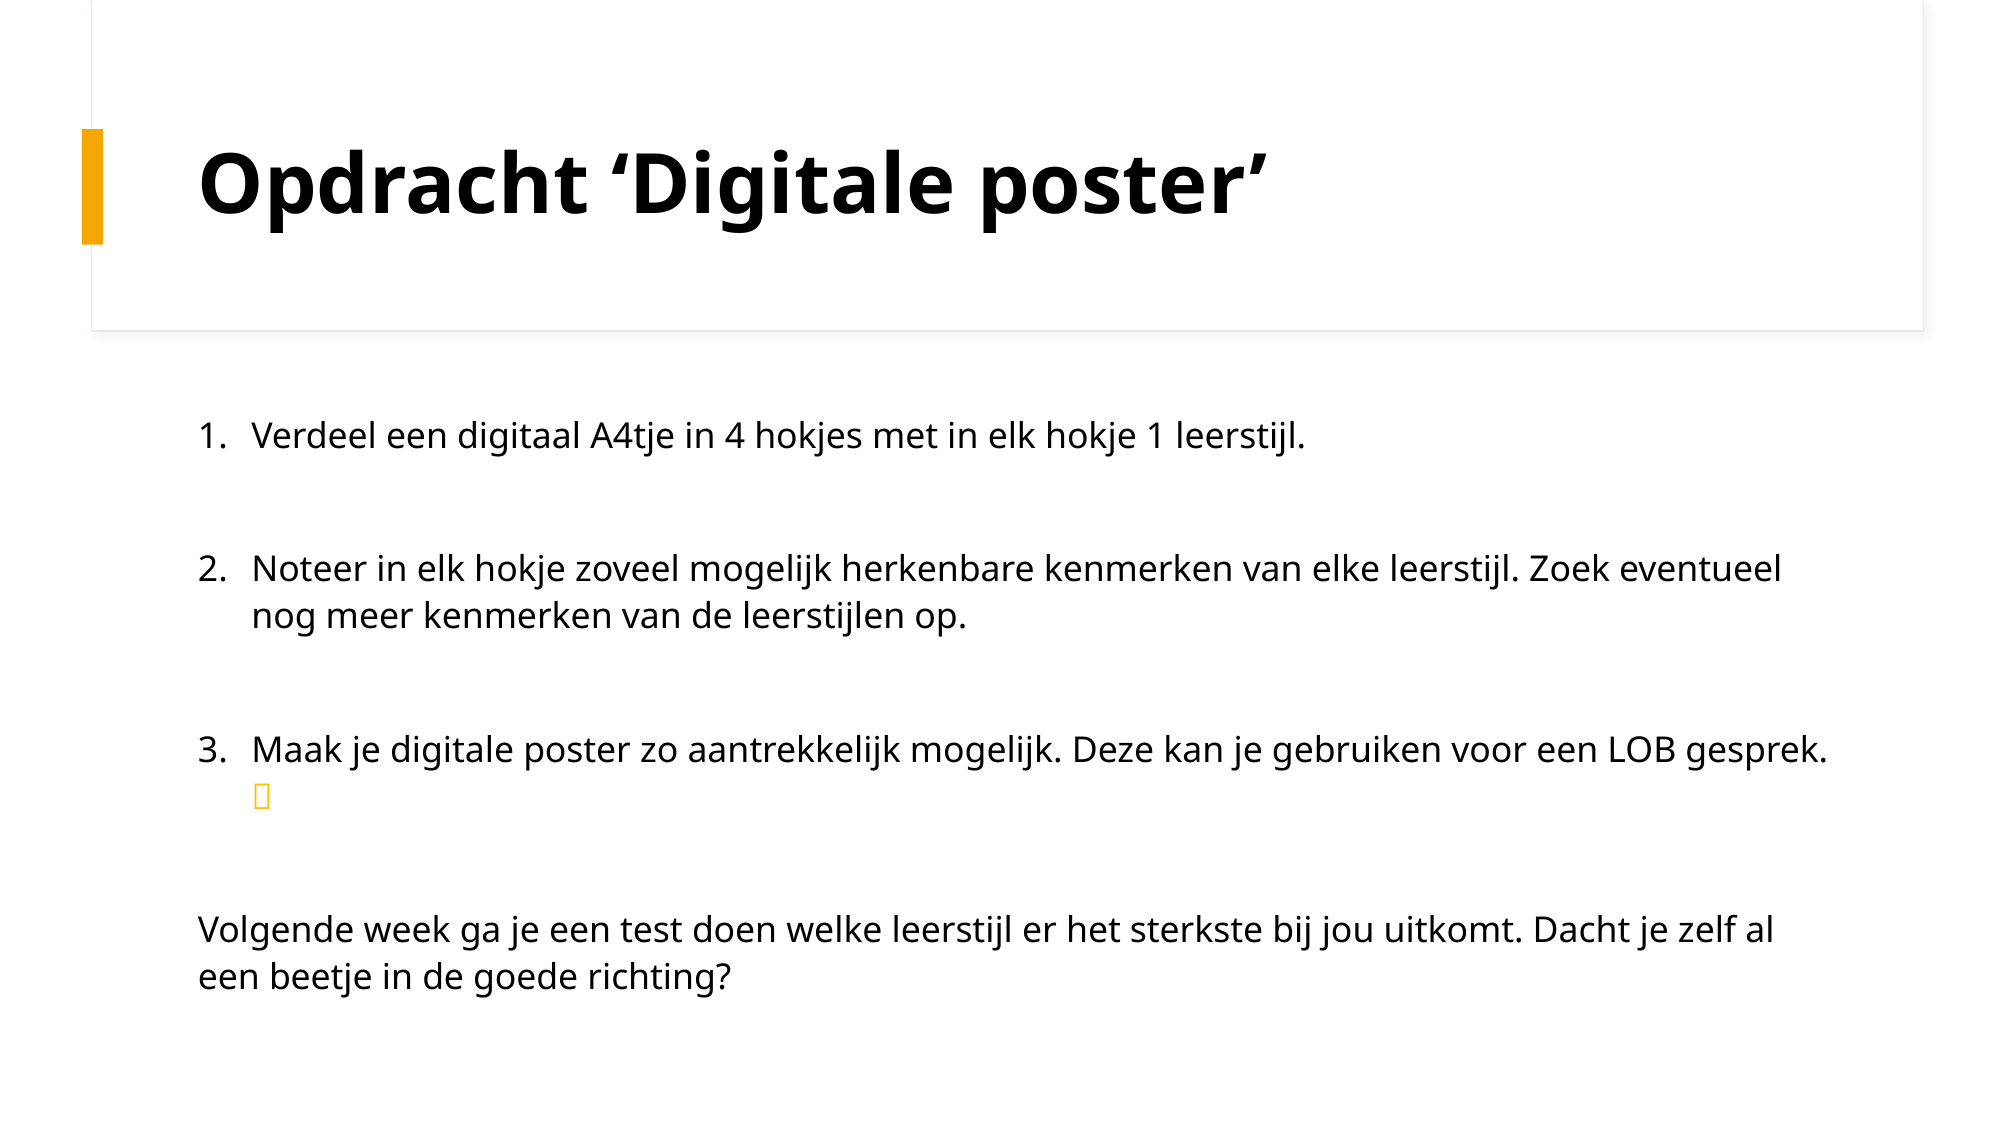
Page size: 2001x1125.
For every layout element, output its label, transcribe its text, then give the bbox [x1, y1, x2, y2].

title Opdracht ‘Digitale poster’ [183, 90, 1851, 284]
list Verdeel een digitaal A4tje in 4 hokjes met in elk hokje 1 leerstijl. Noteer in elk hokje zoveel mogelijk herkenbare kenmerken van elke leerstijl. Zoek eventueel nog meer kenmerken van de leerstijlen op. Maak je digitale poster zo aantrekkelijk mogelijk. Deze kan je gebruiken voor een LOB gesprek.  Volgende week ga je een test doen welke leerstijl er het sterkste bij jou uitkomt. Dacht je zelf al een beetje in de goede richting? [183, 400, 1851, 1007]
